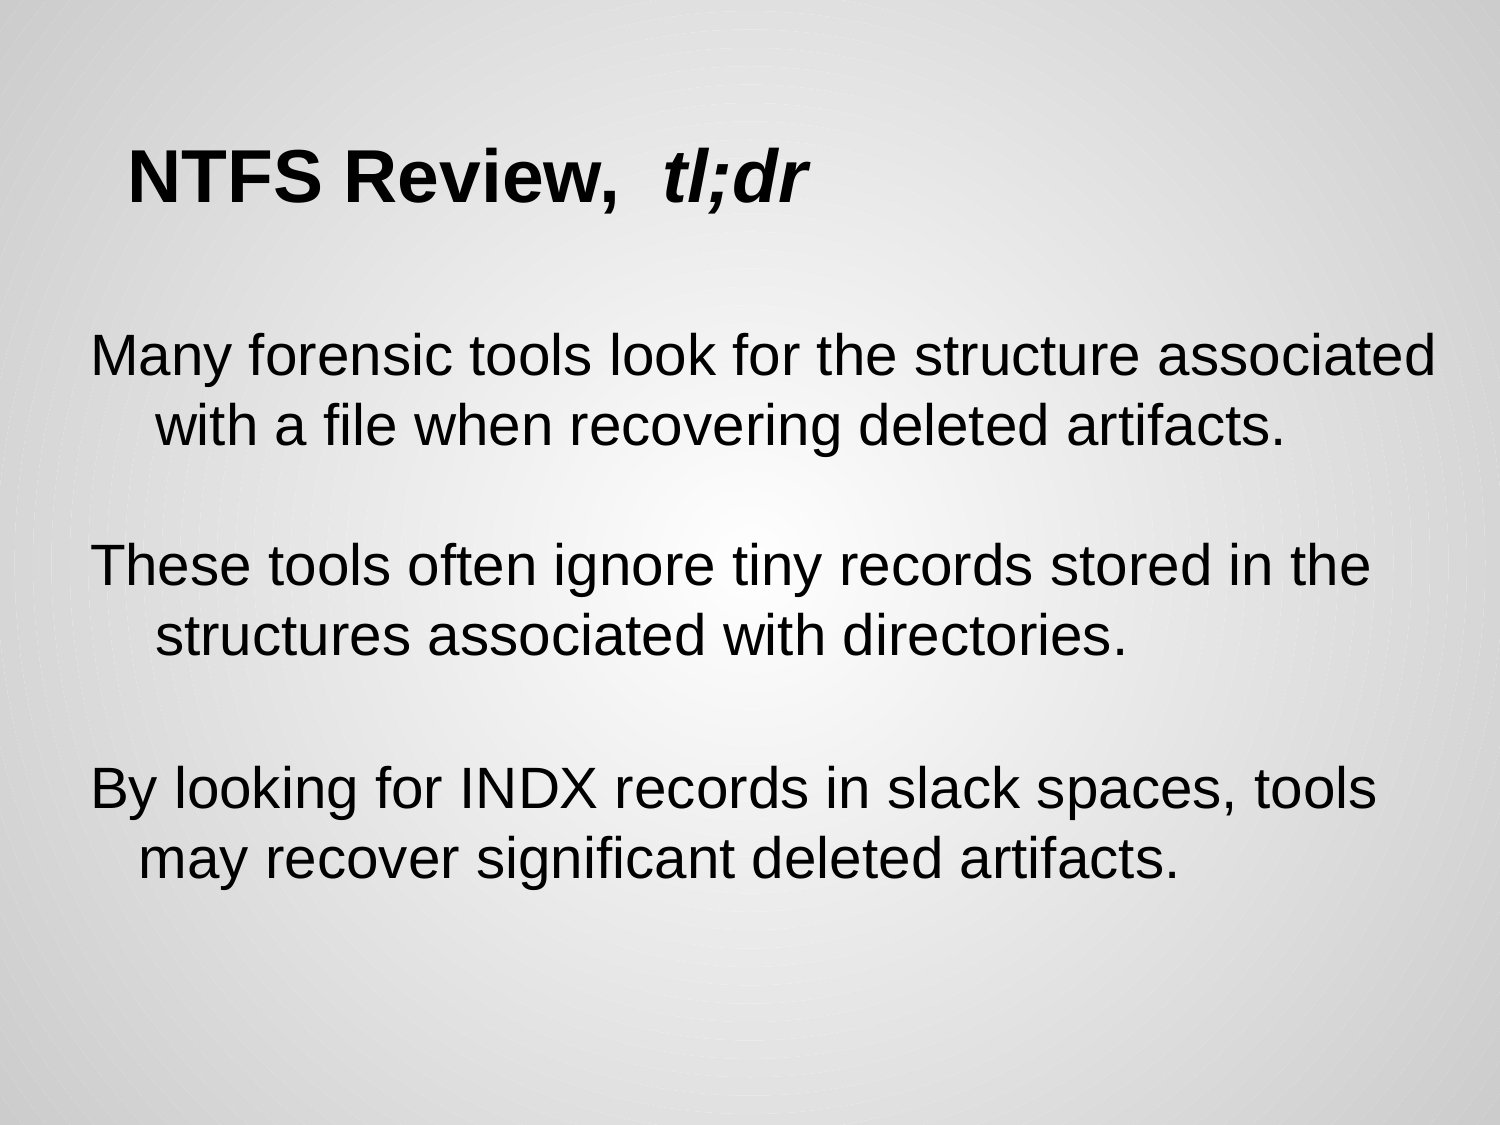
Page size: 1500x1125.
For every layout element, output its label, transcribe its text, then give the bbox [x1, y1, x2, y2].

list Many forensic tools look for the structure associated with a file when recovering deleted artifacts. These tools often ignore tiny records stored in the structures associated with directories. By looking for INDX records in slack spaces, tools may recover significant deleted artifacts. [75, 232, 1500, 1059]
title NTFS Review, tl;dr [75, 45, 1425, 232]
